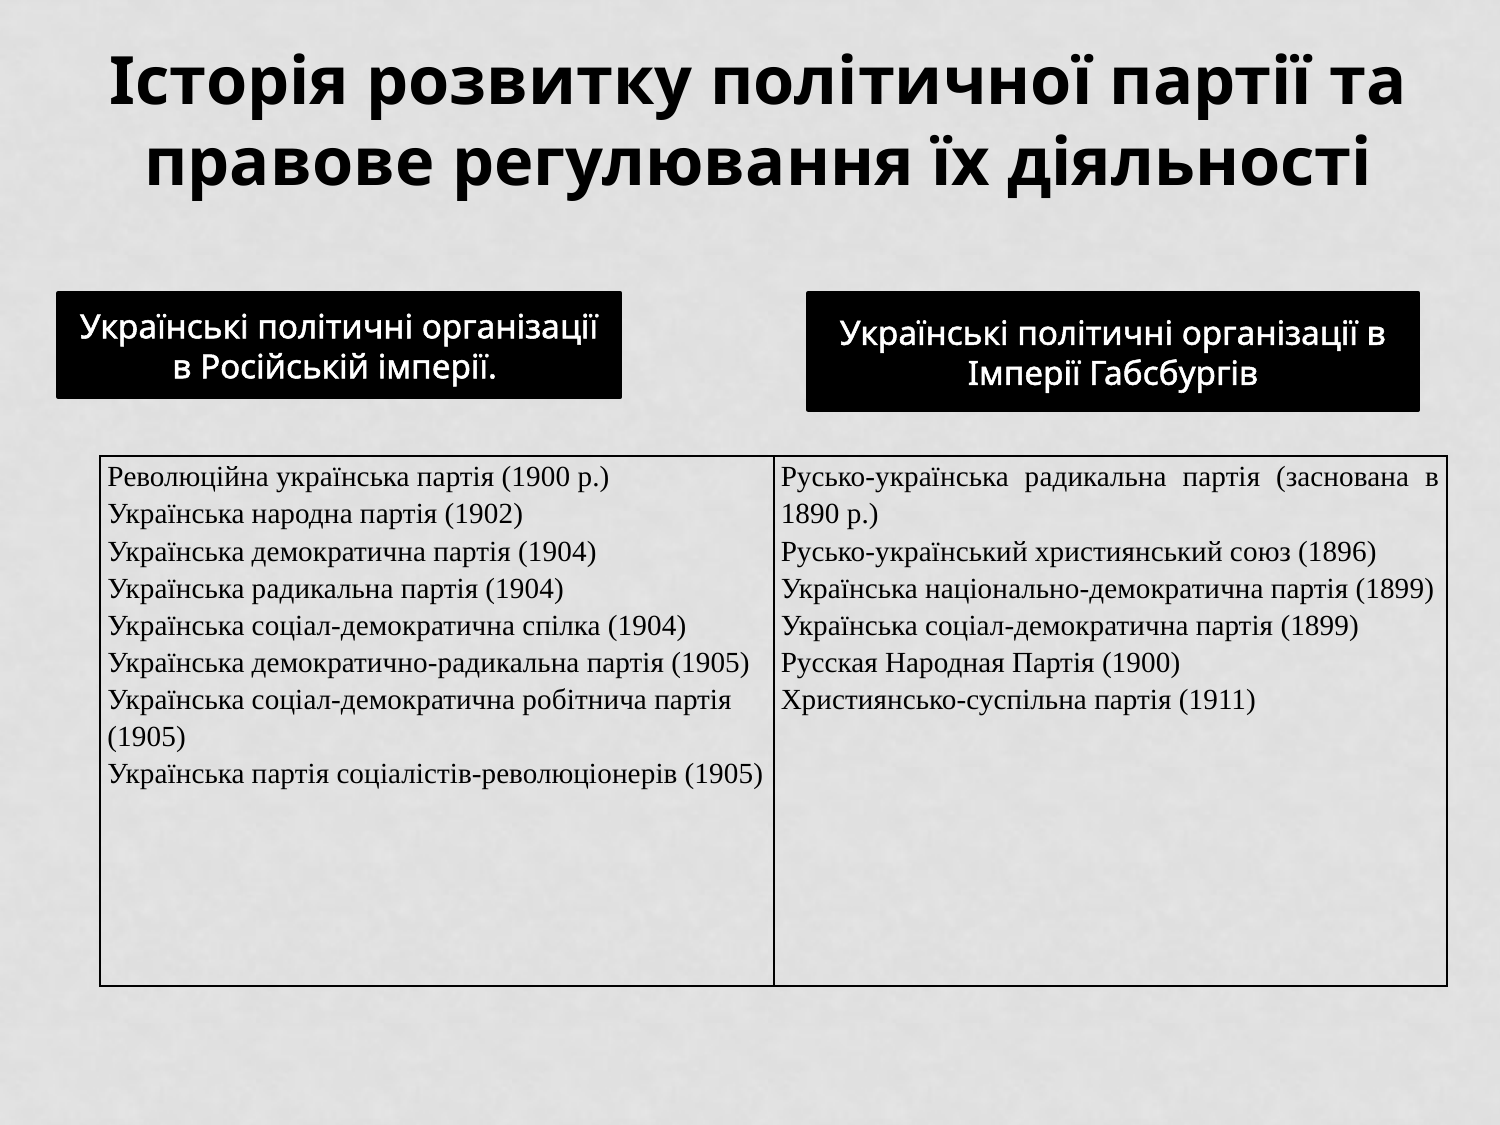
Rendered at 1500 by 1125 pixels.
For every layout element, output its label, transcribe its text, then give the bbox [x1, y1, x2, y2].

text_box Українські політичні організації в Імперії Габсбургів [806, 291, 1420, 412]
text_box Українські політичні організації в Російській імперії. [56, 291, 622, 399]
table_header Революційна українська партія (1900 р.) Українська народна партія (1902) Українська демократична партія (1904) Українська радикальна партія (1904) Українська соціал-демократична спілка (1904) Українська демократично-радикальна партія (1905) Українська соціал-демократична робітнича партія (1905) Українська партія соціалістів-революціонерів (1905) [101, 457, 773, 985]
table_header Русько-українська радикальна партія (заснована в 1890 р.) Русько-український християнський союз (1896) Українська національно-демократична партія (1899) Українська соціал-демократична партія (1899) Русская Народная Партія (1900) Християнсько-суспільна партія (1911) [775, 457, 1446, 985]
text_box Історія розвитку політичної партії та правове регулювання їх діяльності [76, 30, 1441, 286]
